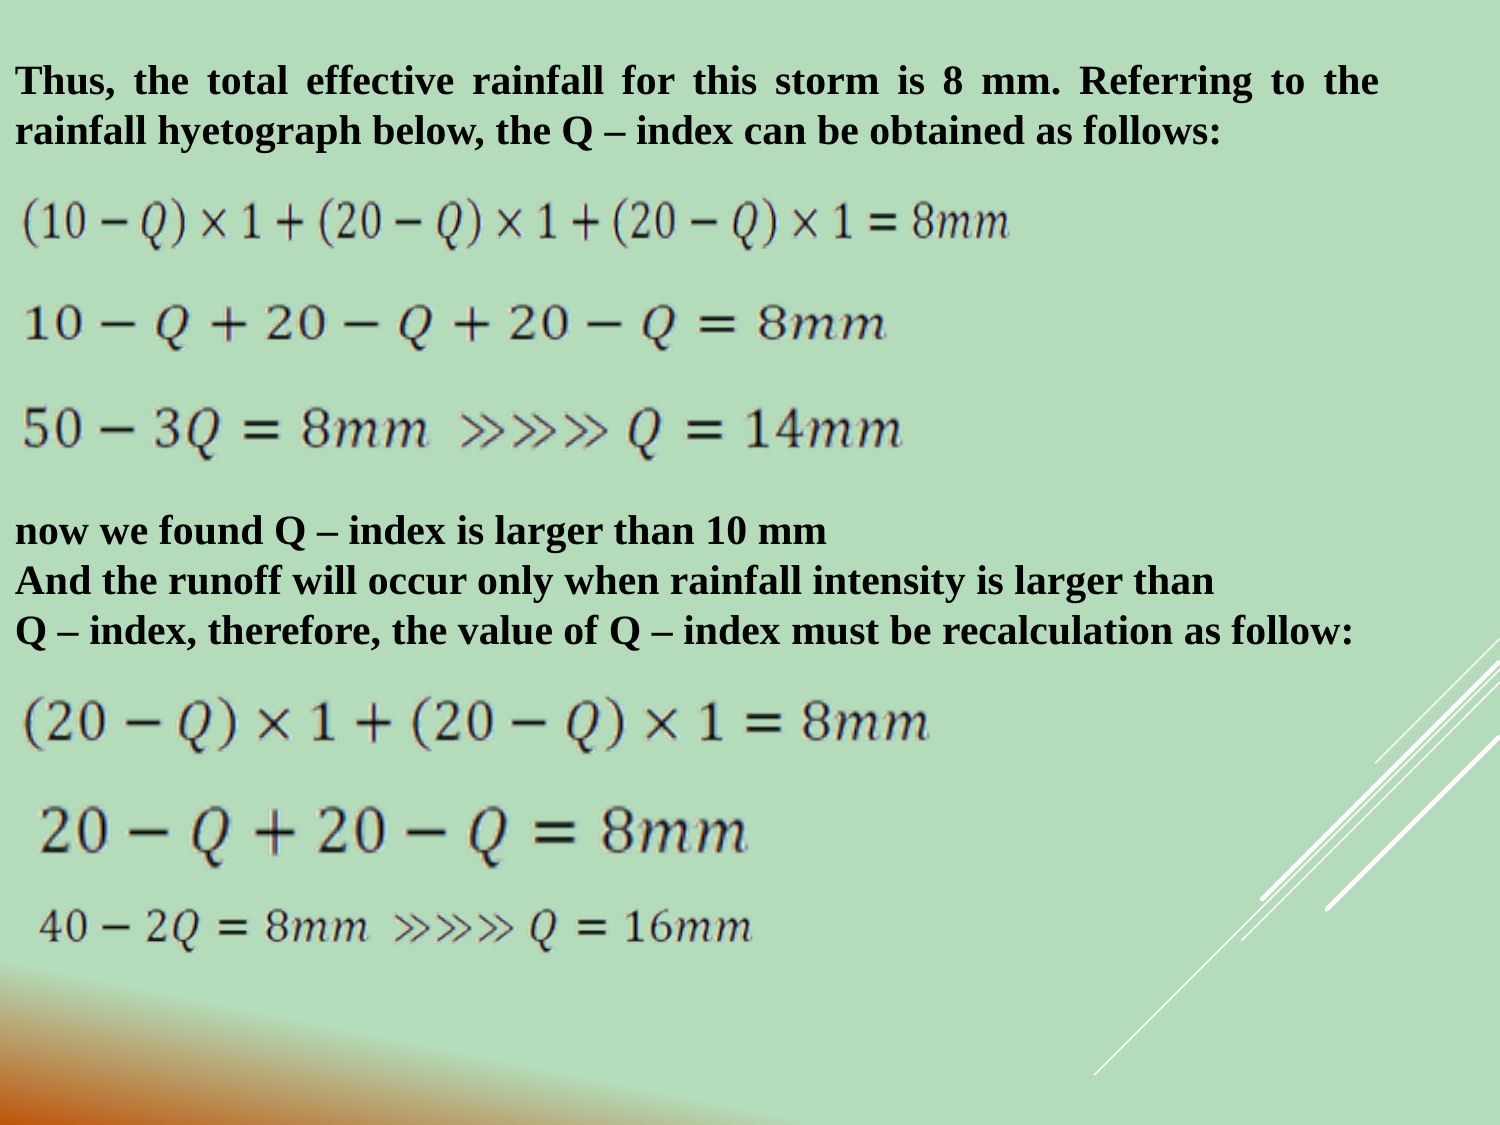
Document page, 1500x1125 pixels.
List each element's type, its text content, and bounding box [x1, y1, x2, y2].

picture [21, 394, 906, 470]
picture [21, 686, 933, 763]
picture [21, 189, 1012, 259]
picture [21, 293, 890, 360]
text_box now we found Q – index is larger than 10 mm And the runoff will occur only when rainfall intensity is larger than Q – index, therefore, the value of Q – index must be recalculation as follow: [0, 495, 1500, 660]
picture [38, 897, 755, 960]
text_box Thus, the total effective rainfall for this storm is 8 mm. Referring to the rainfall hyetograph below, the Q – index can be obtained as follows: [0, 45, 1396, 161]
picture [38, 791, 752, 879]
